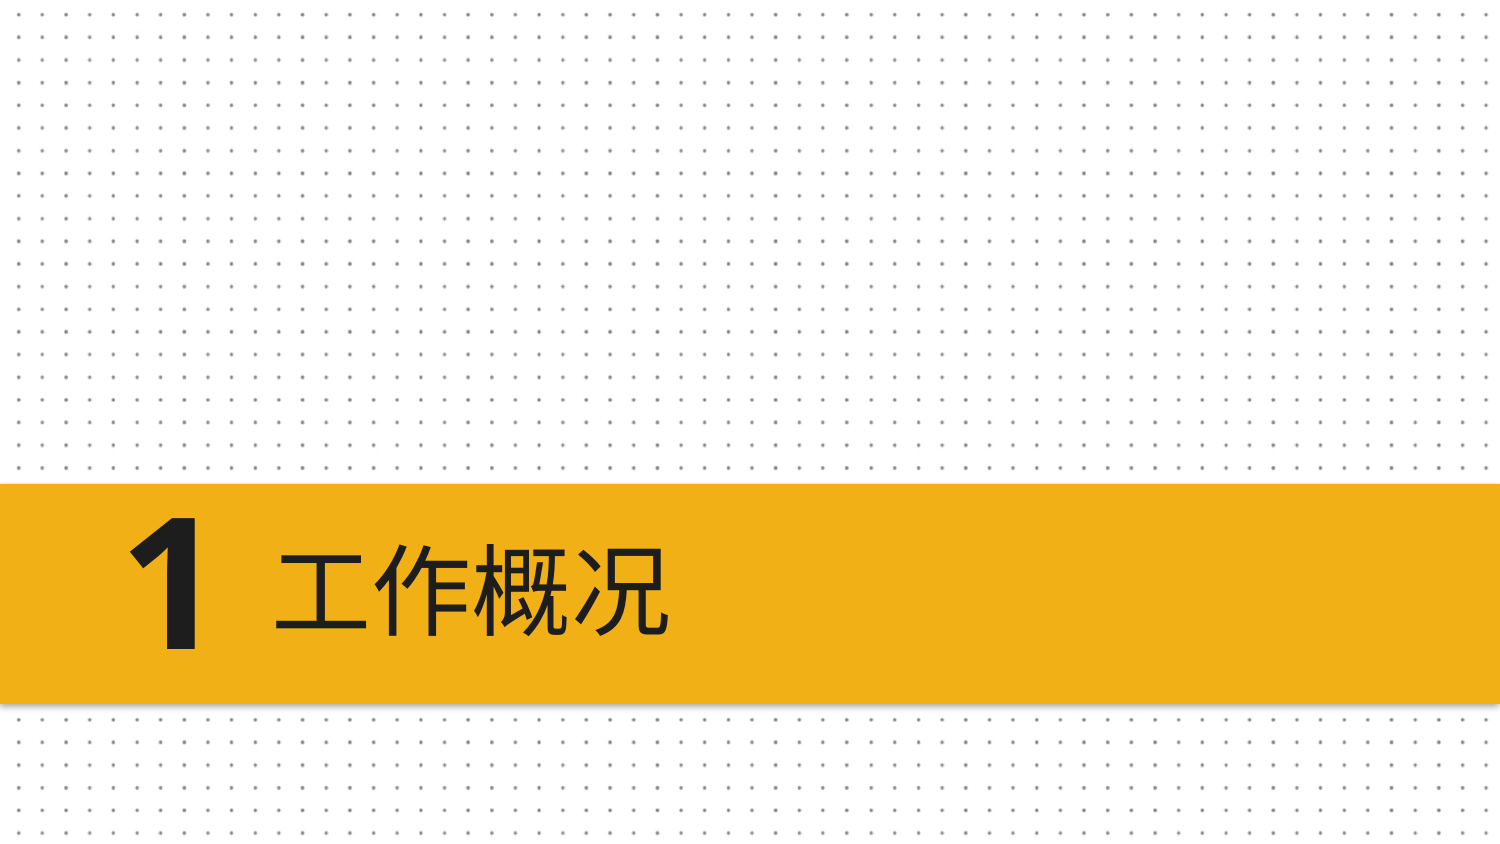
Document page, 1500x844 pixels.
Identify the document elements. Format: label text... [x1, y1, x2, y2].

text_box 工作概况 [256, 521, 687, 656]
picture [0, 705, 1500, 844]
text_box 1 [104, 483, 239, 697]
text_box [0, 483, 1500, 705]
picture [0, 0, 1500, 483]
